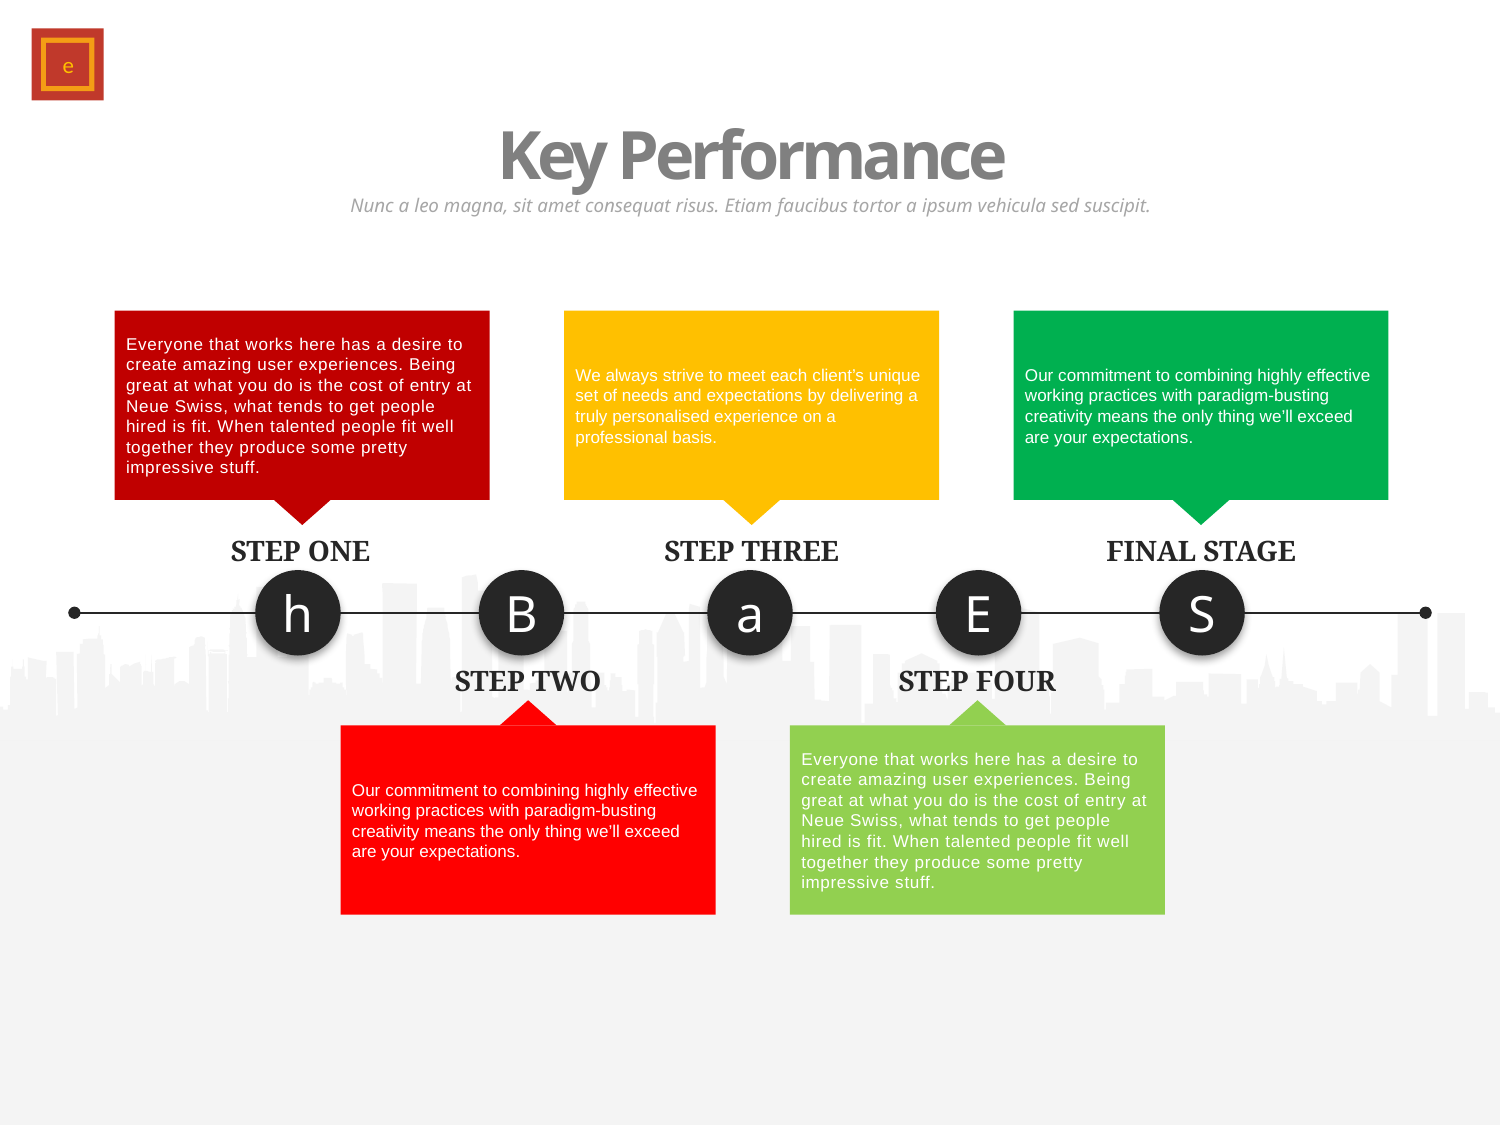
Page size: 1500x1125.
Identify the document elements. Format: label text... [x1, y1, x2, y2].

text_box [1013, 310, 1389, 526]
text_box S [1158, 613, 1246, 657]
text_box FINAL STAGE [1094, 527, 1308, 573]
text_box h [254, 573, 342, 612]
text_box Key Performance [489, 108, 1016, 189]
text_box a [706, 573, 794, 612]
text_box E [934, 569, 1023, 612]
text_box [340, 700, 716, 915]
text_box STEP TWO [443, 657, 613, 700]
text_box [564, 310, 940, 526]
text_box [114, 310, 490, 526]
text_box B [477, 613, 566, 657]
text_box S [1158, 573, 1246, 612]
text_box E [934, 613, 1023, 657]
text_box h [254, 613, 342, 657]
text_box a [706, 613, 794, 657]
text_box STEP ONE [219, 527, 382, 573]
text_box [789, 700, 1165, 915]
text_box B [477, 569, 566, 612]
text_box STEP FOUR [887, 657, 1068, 700]
text_box Nunc a leo magna, sit amet consequat risus. Etiam faucibus tortor a ipsum vehicula sed suscipit. [92, 189, 1413, 220]
text_box STEP THREE [652, 527, 851, 573]
